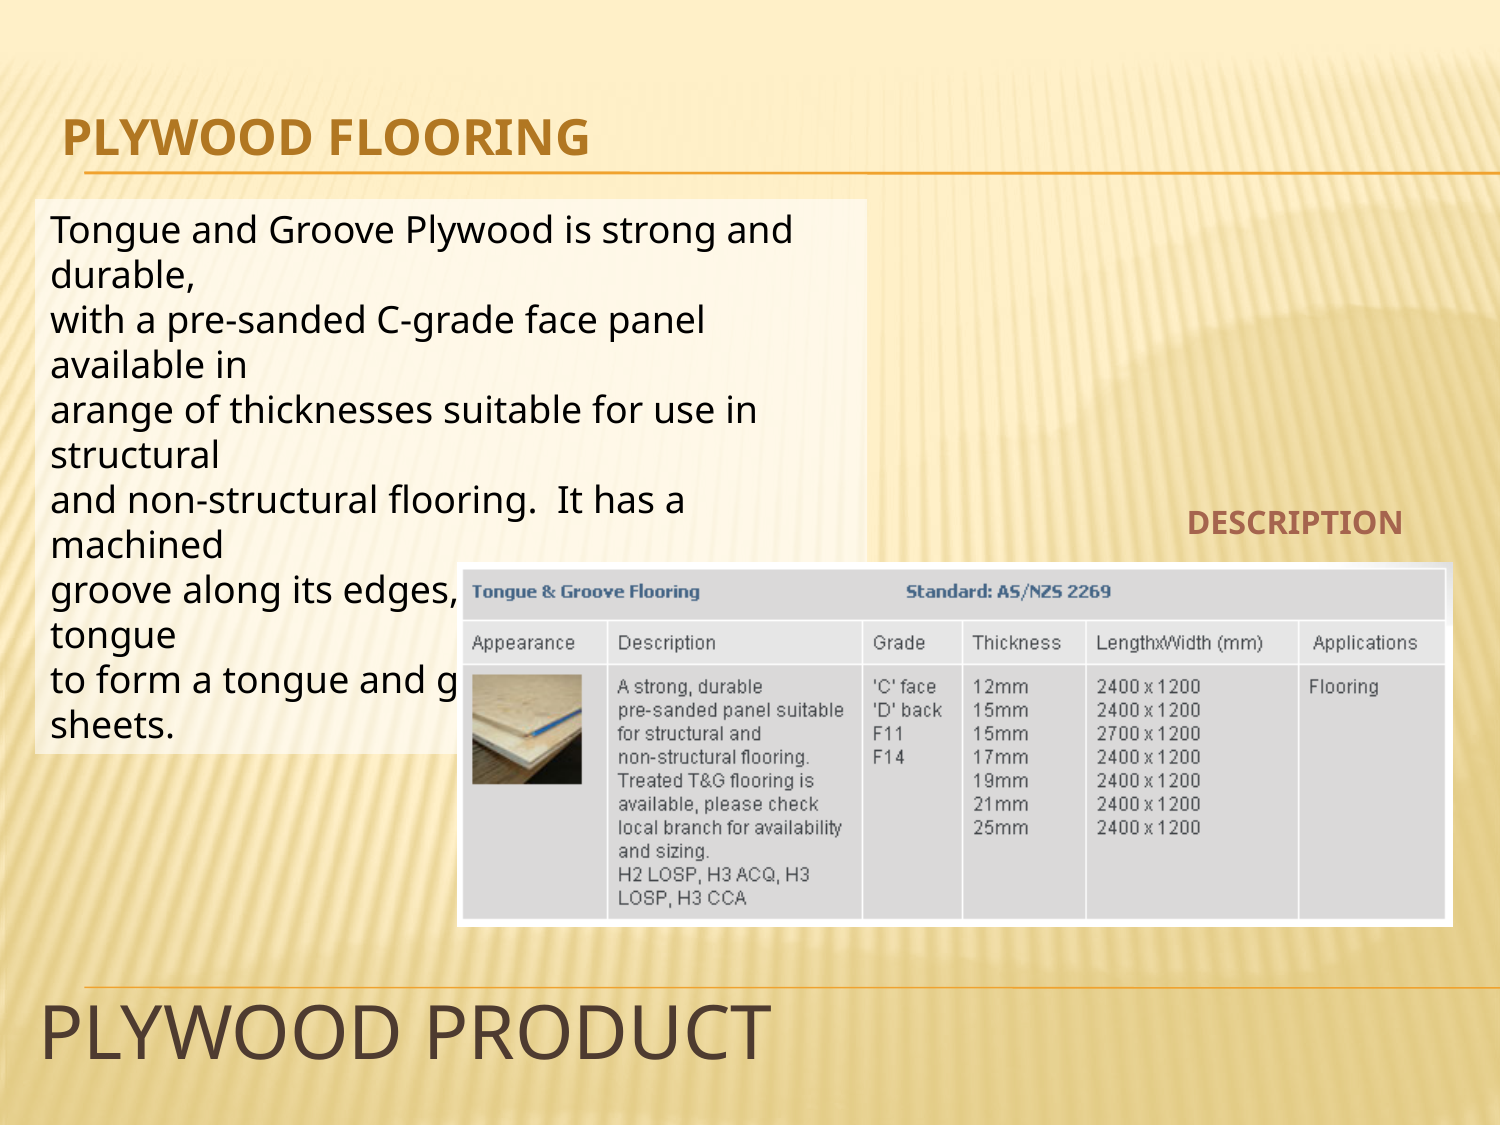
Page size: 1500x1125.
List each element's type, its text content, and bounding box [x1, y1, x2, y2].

text_box Tongue and Groove Plywood is strong and durable, with a pre-sanded C-grade face panel available in arange of thicknesses suitable for use in structural and non-structural flooring. It has a machined groove along its edges, with a single plastic tongue to form a tongue and groove joint between sheets. [35, 199, 868, 754]
list Plywood Flooring [46, 109, 750, 199]
list description [1171, 480, 1442, 549]
picture [456, 562, 1453, 927]
title Plywood product [23, 956, 1436, 1102]
